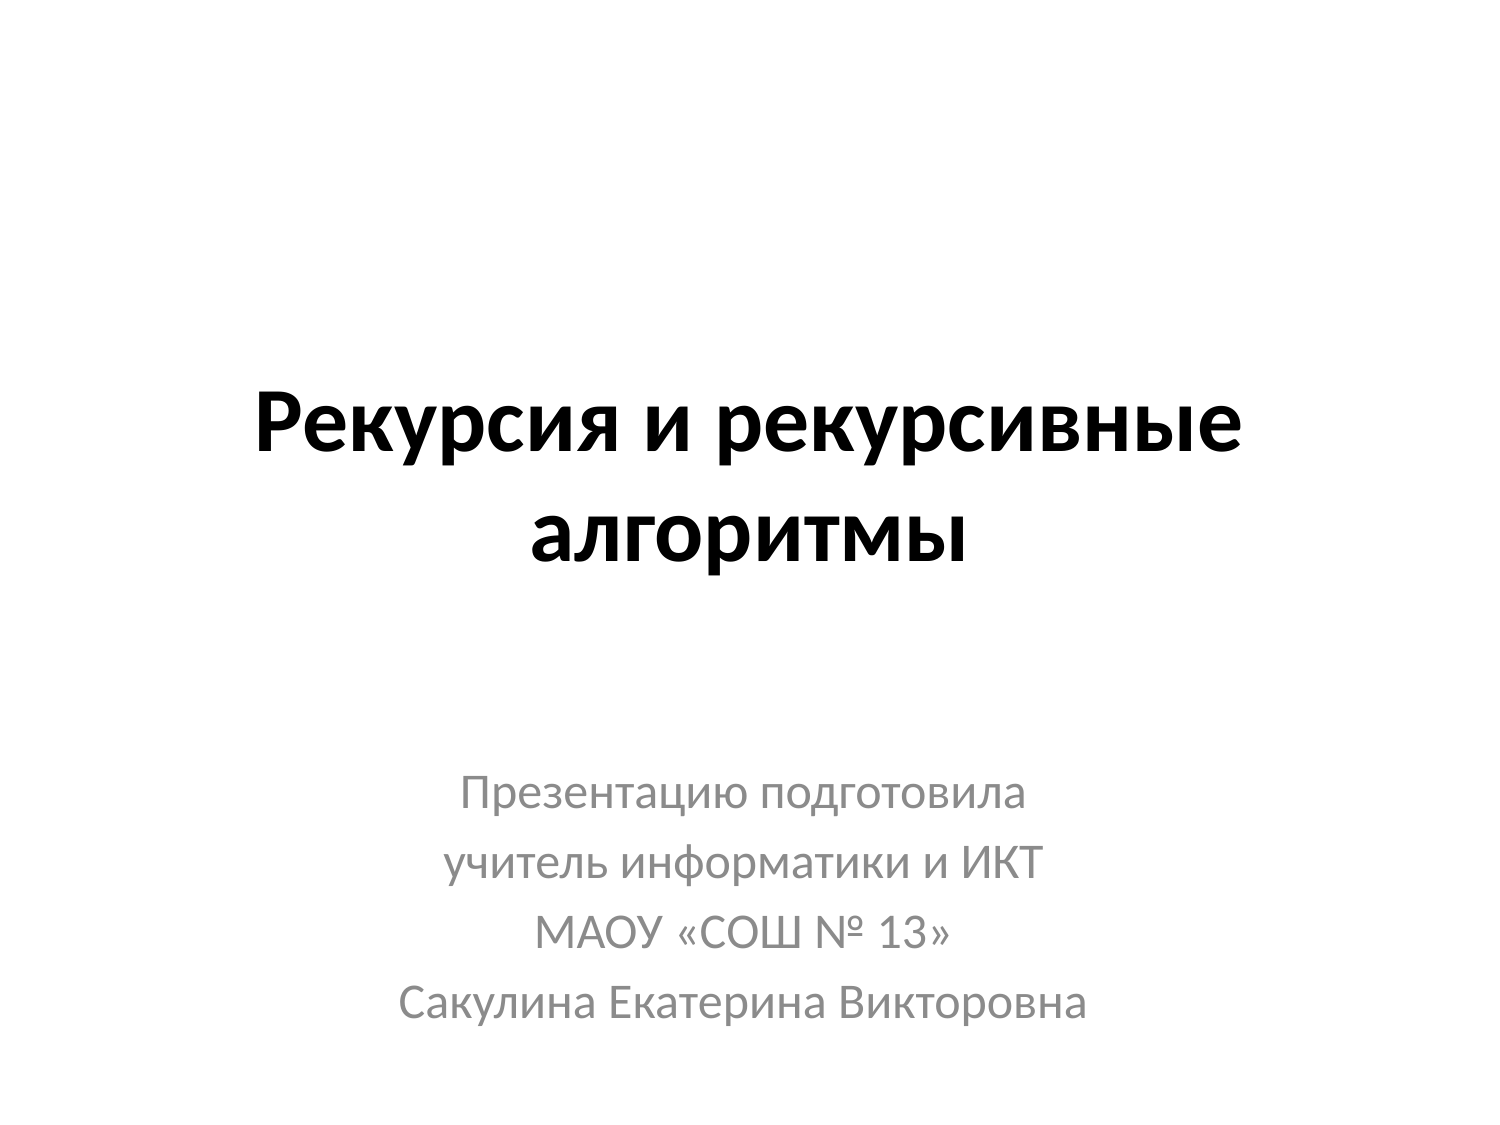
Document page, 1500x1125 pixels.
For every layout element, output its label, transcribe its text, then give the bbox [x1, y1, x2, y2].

title Рекурсия и рекурсивные алгоритмы [112, 349, 1388, 591]
subtitle Презентацию подготовила учитель информатики и ИКТ МАОУ «СОШ № 13» Сакулина Екатерина Викторовна [218, 751, 1269, 1039]
